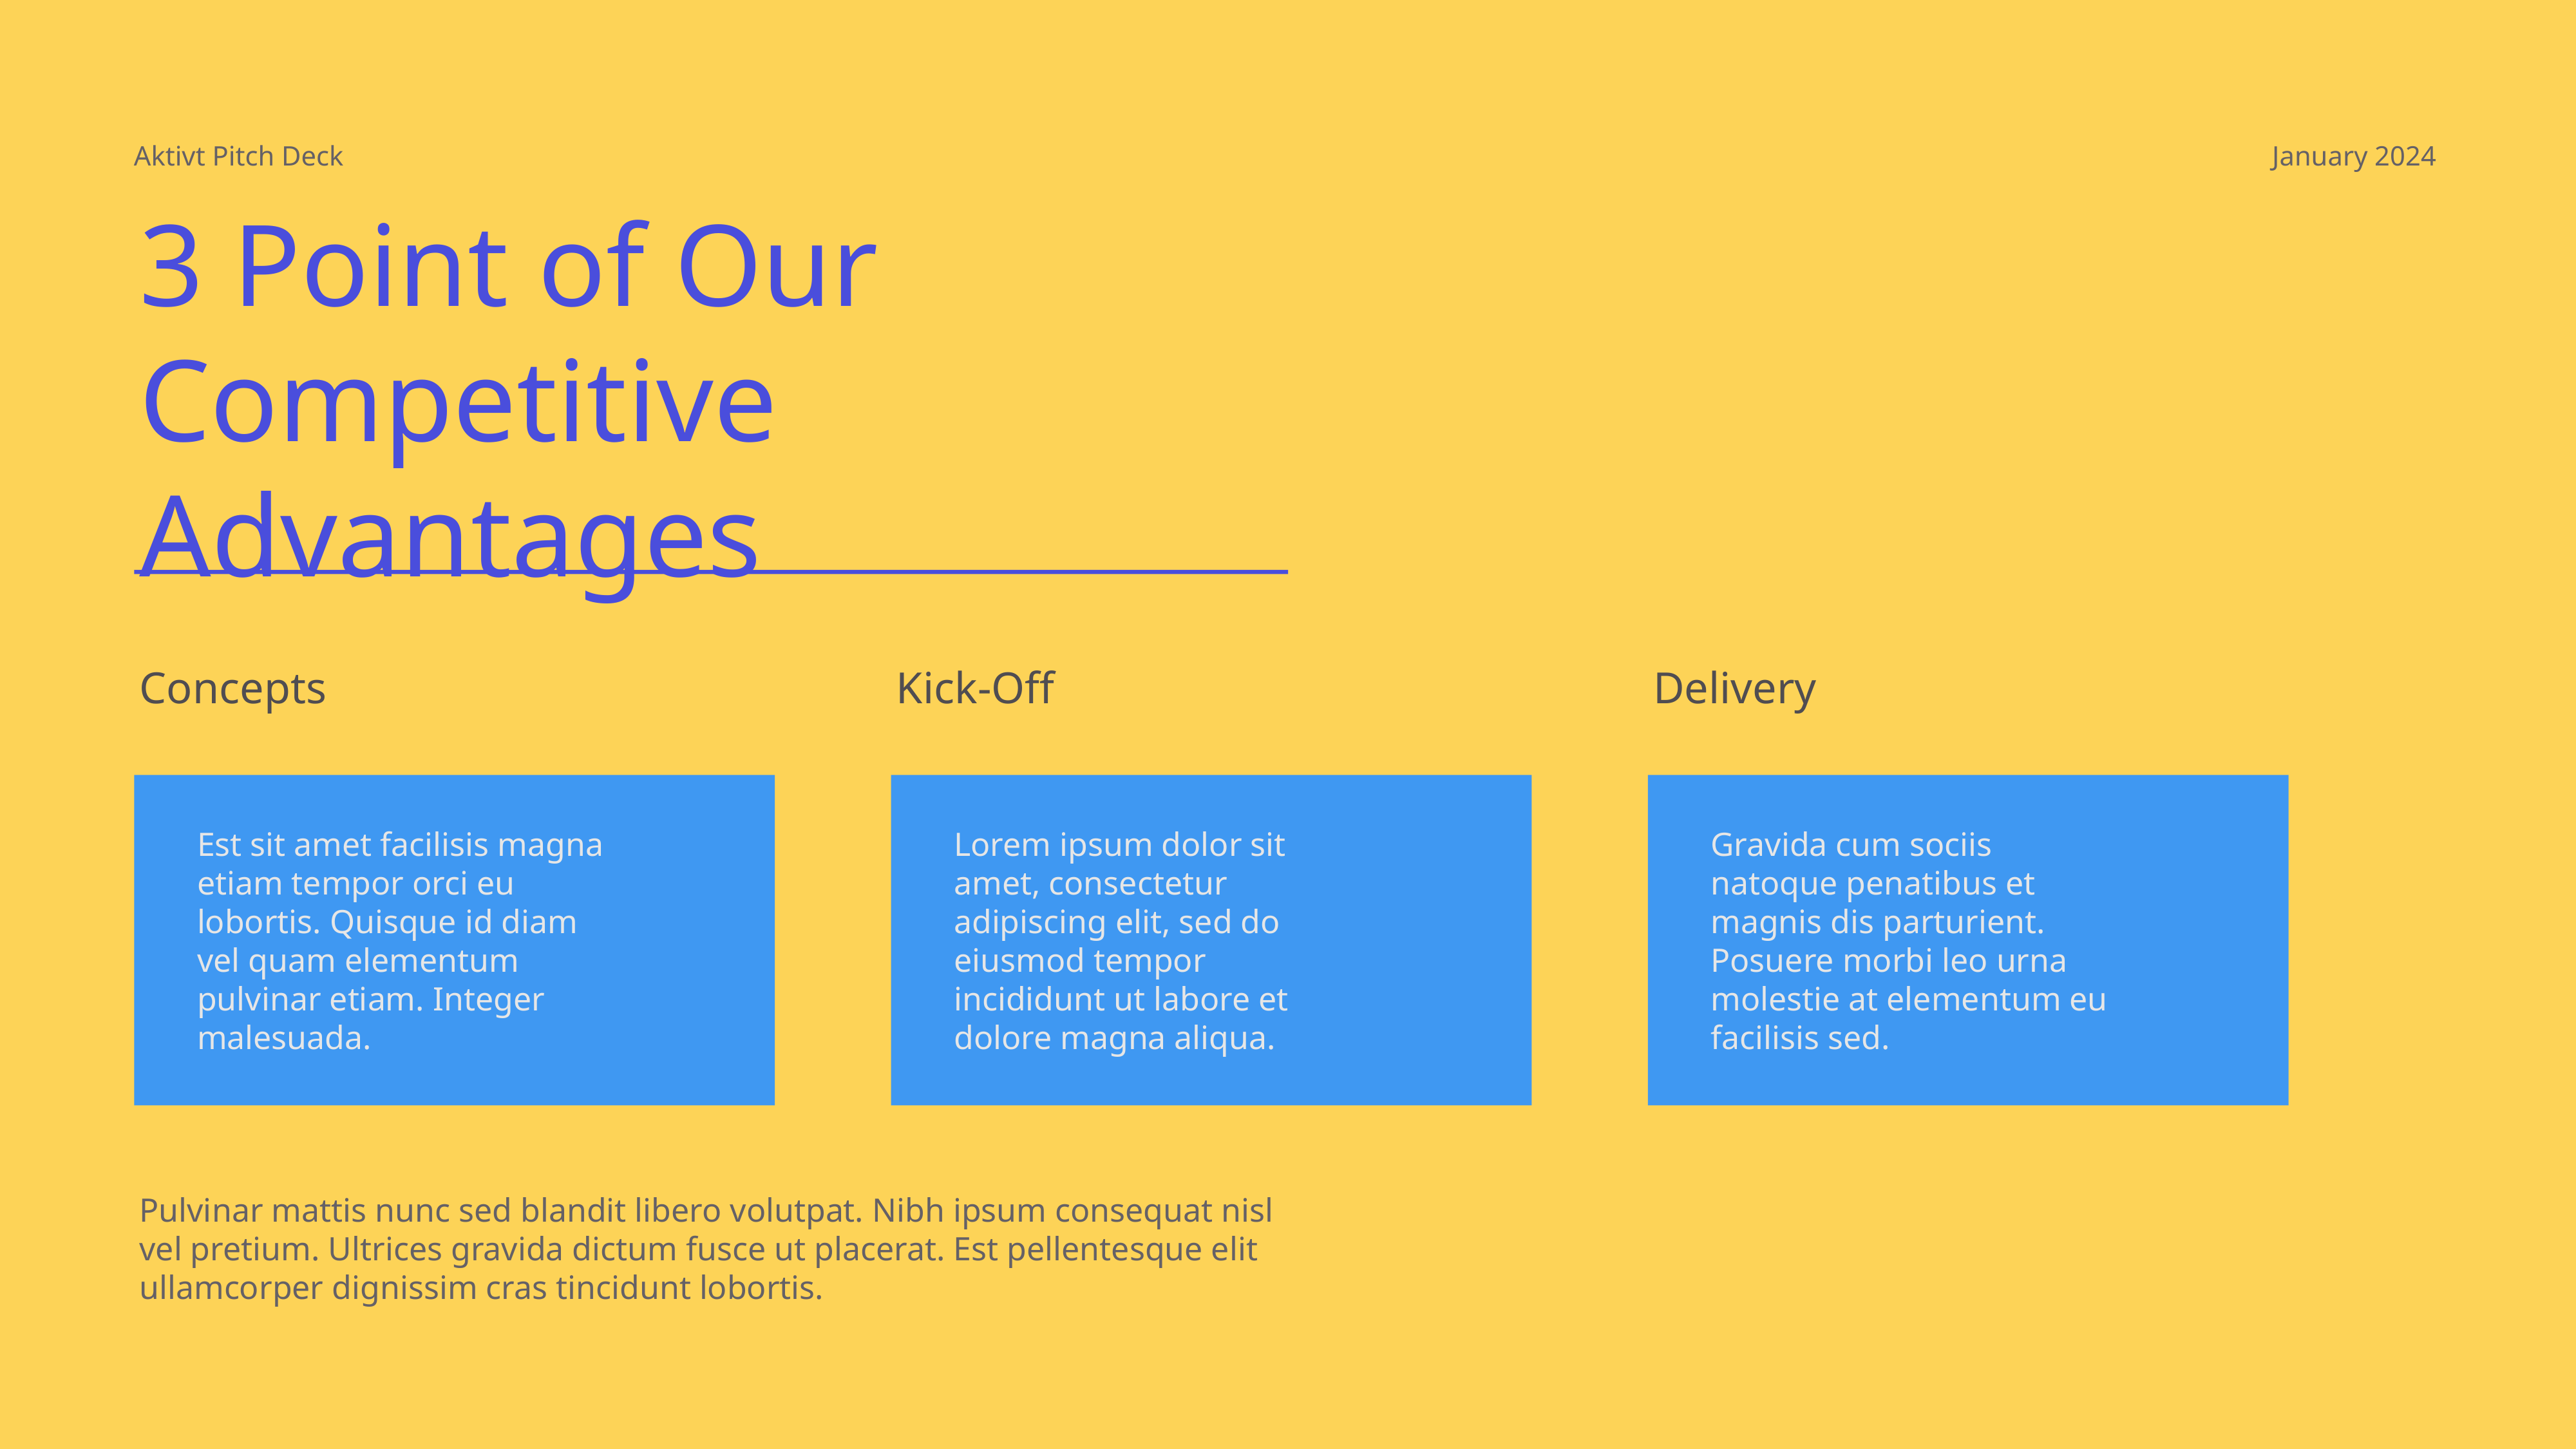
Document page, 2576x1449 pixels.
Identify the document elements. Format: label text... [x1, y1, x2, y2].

text_box Pulvinar mattis nunc sed blandit libero volutpat. Nibh ipsum consequat nisl vel pretium. Ultrices gravida dictum fusce ut placerat. Est pellentesque elit ullamcorper dignissim cras tincidunt lobortis. [134, 1184, 1288, 1311]
text_box Concepts [134, 645, 468, 718]
text_box Delivery [1647, 645, 1982, 718]
text_box 3 Point of Our Competitive Advantages [134, 187, 1414, 605]
text_box Kick-Off [891, 645, 1225, 718]
text_box January 2024 [2266, 133, 2442, 177]
text_box Gravida cum sociis natoque penatibus et magnis dis parturient. Posuere morbi leo urna molestie at elementum eu facilisis sed. [1705, 819, 2126, 1062]
text_box Aktivt Pitch Deck [128, 133, 349, 177]
text_box [891, 775, 1532, 1106]
text_box [134, 775, 775, 1106]
text_box [1647, 775, 2289, 1106]
text_box Lorem ipsum dolor sit amet, consectetur adipiscing elit, sed do eiusmod tempor incididunt ut labore et dolore magna aliqua. [948, 819, 1370, 1062]
text_box Est sit amet facilisis magna etiam tempor orci eu lobortis. Quisque id diam vel quam elementum pulvinar etiam. Integer malesuada. [191, 819, 613, 1062]
